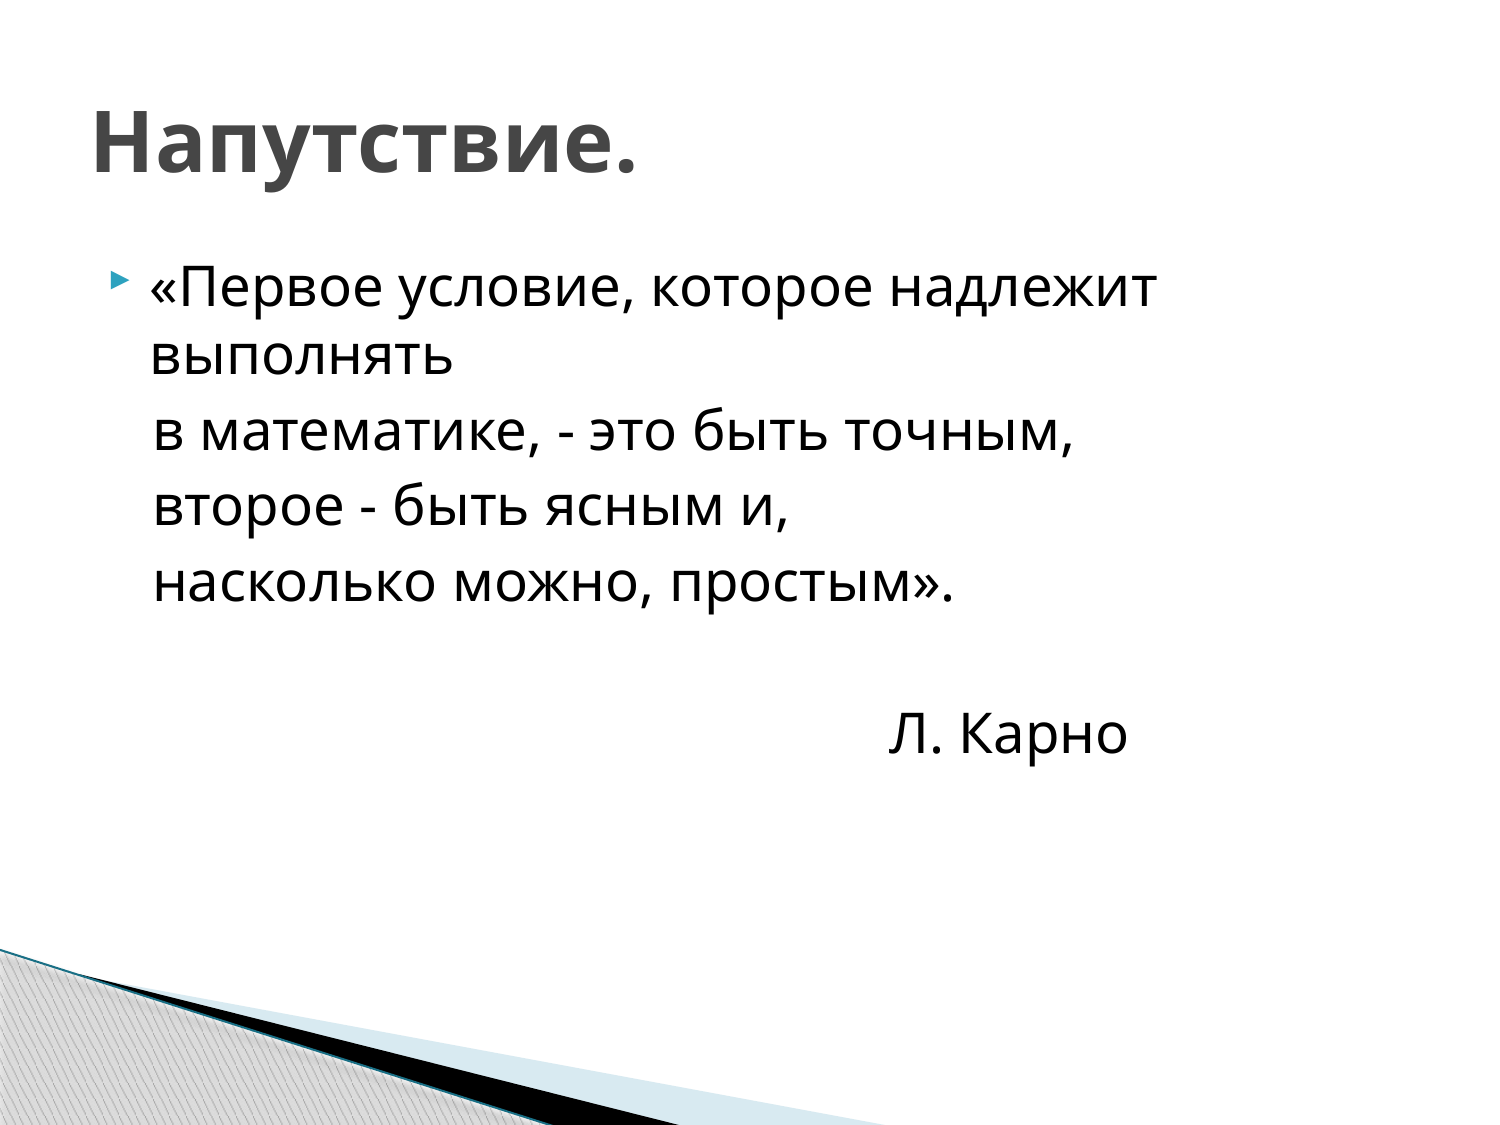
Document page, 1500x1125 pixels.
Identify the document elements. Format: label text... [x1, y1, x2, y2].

title Напутствие. [75, 45, 1425, 233]
list «Первое условие, которое надлежит выполнять в математике, - это быть точным, второе - быть ясным и, насколько можно, простым». Л. Карно [75, 243, 1425, 986]
